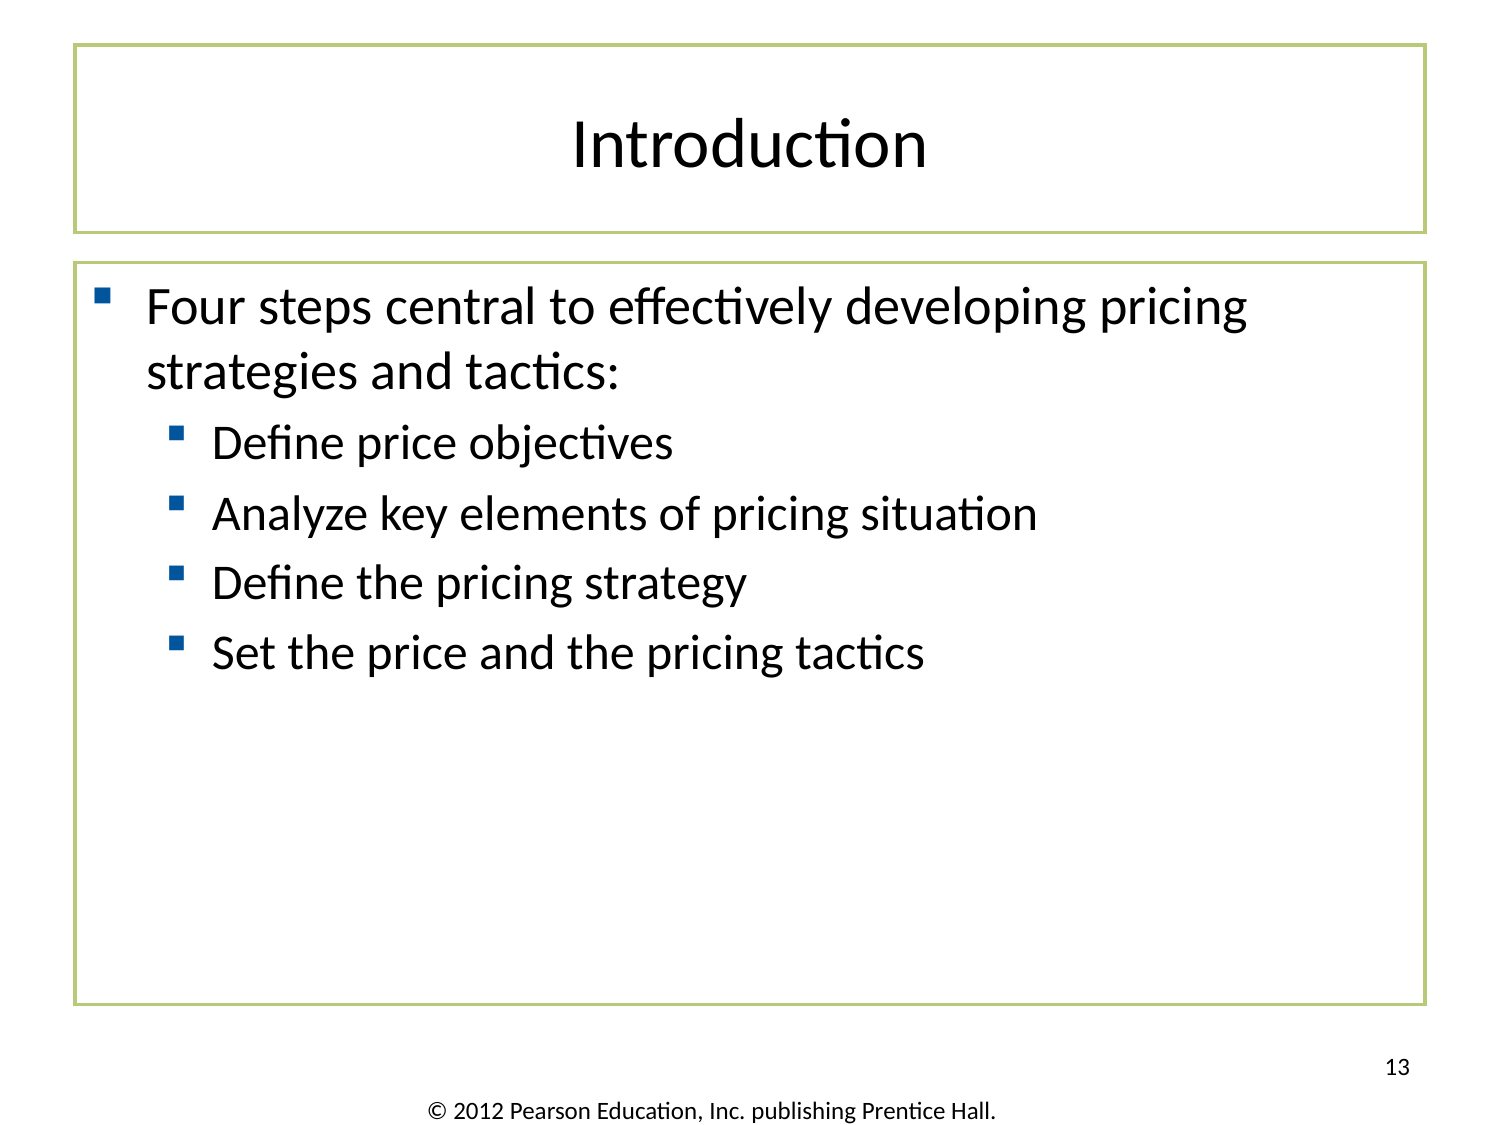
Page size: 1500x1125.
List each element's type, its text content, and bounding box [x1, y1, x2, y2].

title Introduction [73, 43, 1427, 234]
list Four steps central to effectively developing pricing strategies and tactics: Define price objectives Analyze key elements of pricing situation Define the pricing strategy Set the price and the pricing tactics [73, 261, 1427, 1006]
slide_number 13 [1074, 1042, 1425, 1103]
